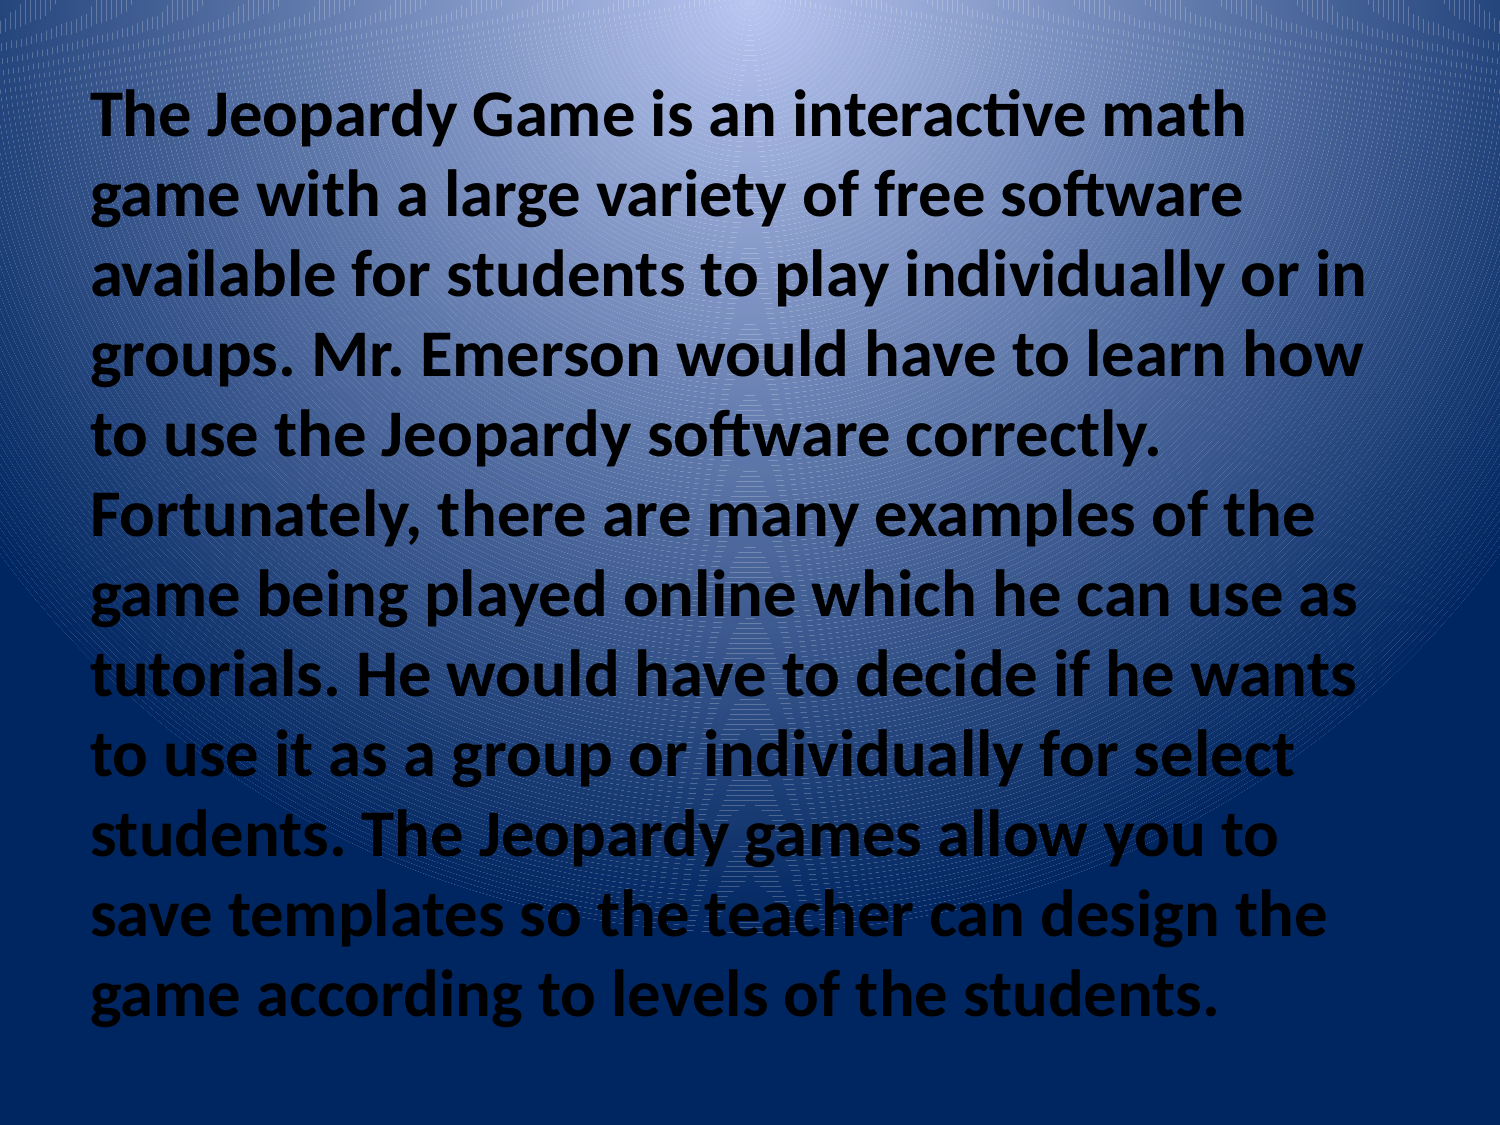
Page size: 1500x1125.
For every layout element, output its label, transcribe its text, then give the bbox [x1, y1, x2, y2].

list The Jeopardy Game is an interactive math game with a large variety of free software available for students to play individually or in groups. Mr. Emerson would have to learn how to use the Jeopardy software correctly. Fortunately, there are many examples of the game being played online which he can use as tutorials. He would have to decide if he wants to use it as a group or individually for select students. The Jeopardy games allow you to save templates so the teacher can design the game according to levels of the students. [75, 62, 1425, 1005]
